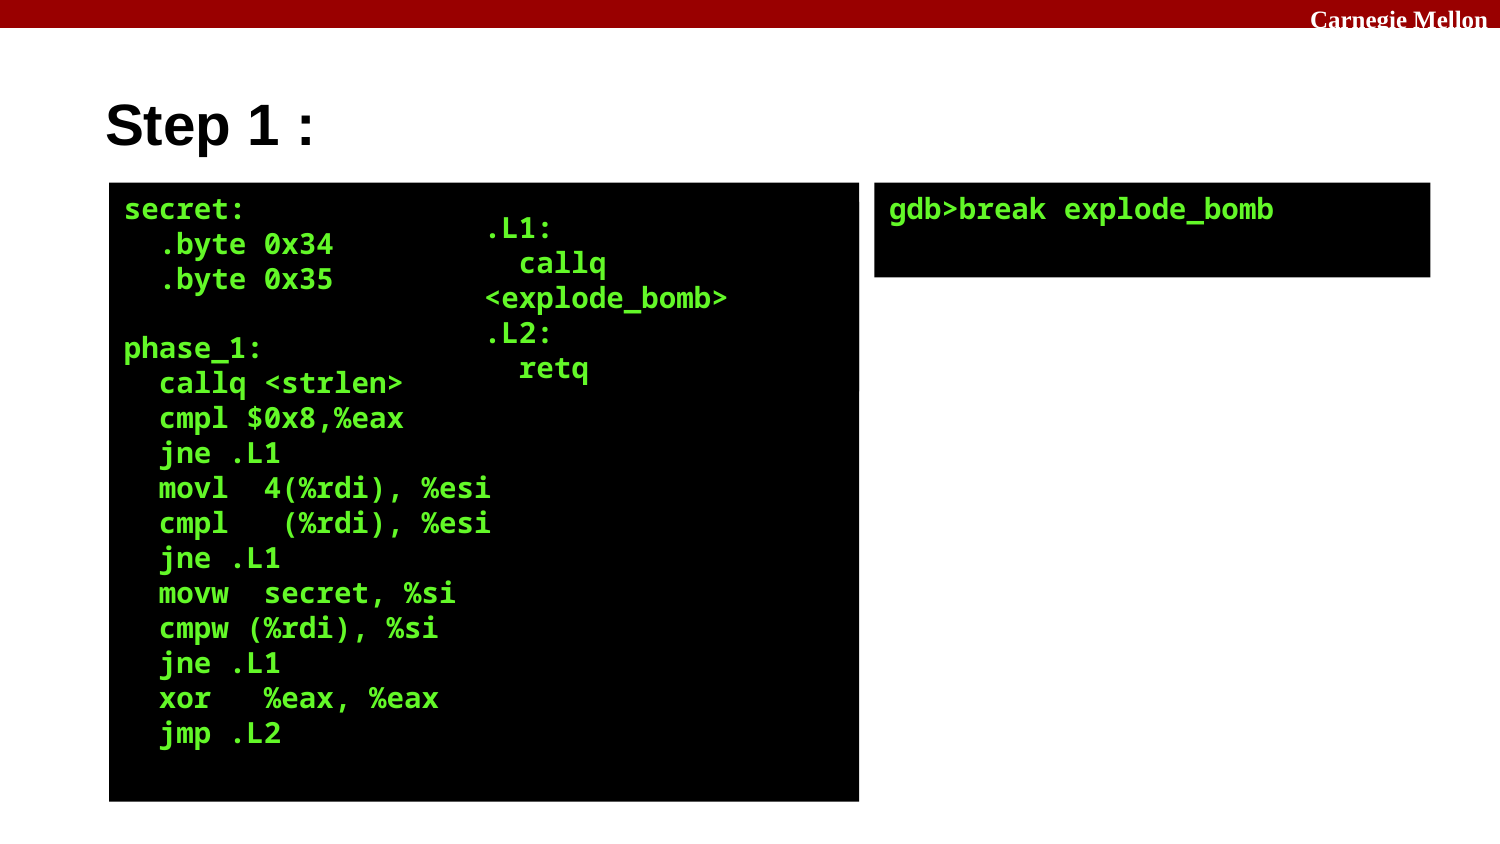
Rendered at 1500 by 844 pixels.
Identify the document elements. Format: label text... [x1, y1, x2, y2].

text_box gdb>break explode_bomb [874, 182, 1431, 278]
text_box secret: .byte 0x34 .byte 0x35 phase_1: callq <strlen> cmpl $0x8,%eax jne .L1 movl 4(%rdi), %esi cmpl (%rdi), %esi jne .L1 movw secret, %si cmpw (%rdi), %si jne .L1 xor %eax, %eax jmp .L2 [109, 182, 860, 802]
text_box .L1: callq <explode_bomb> .L2: retq [468, 201, 860, 392]
text_box Step 1 : [90, 79, 332, 165]
